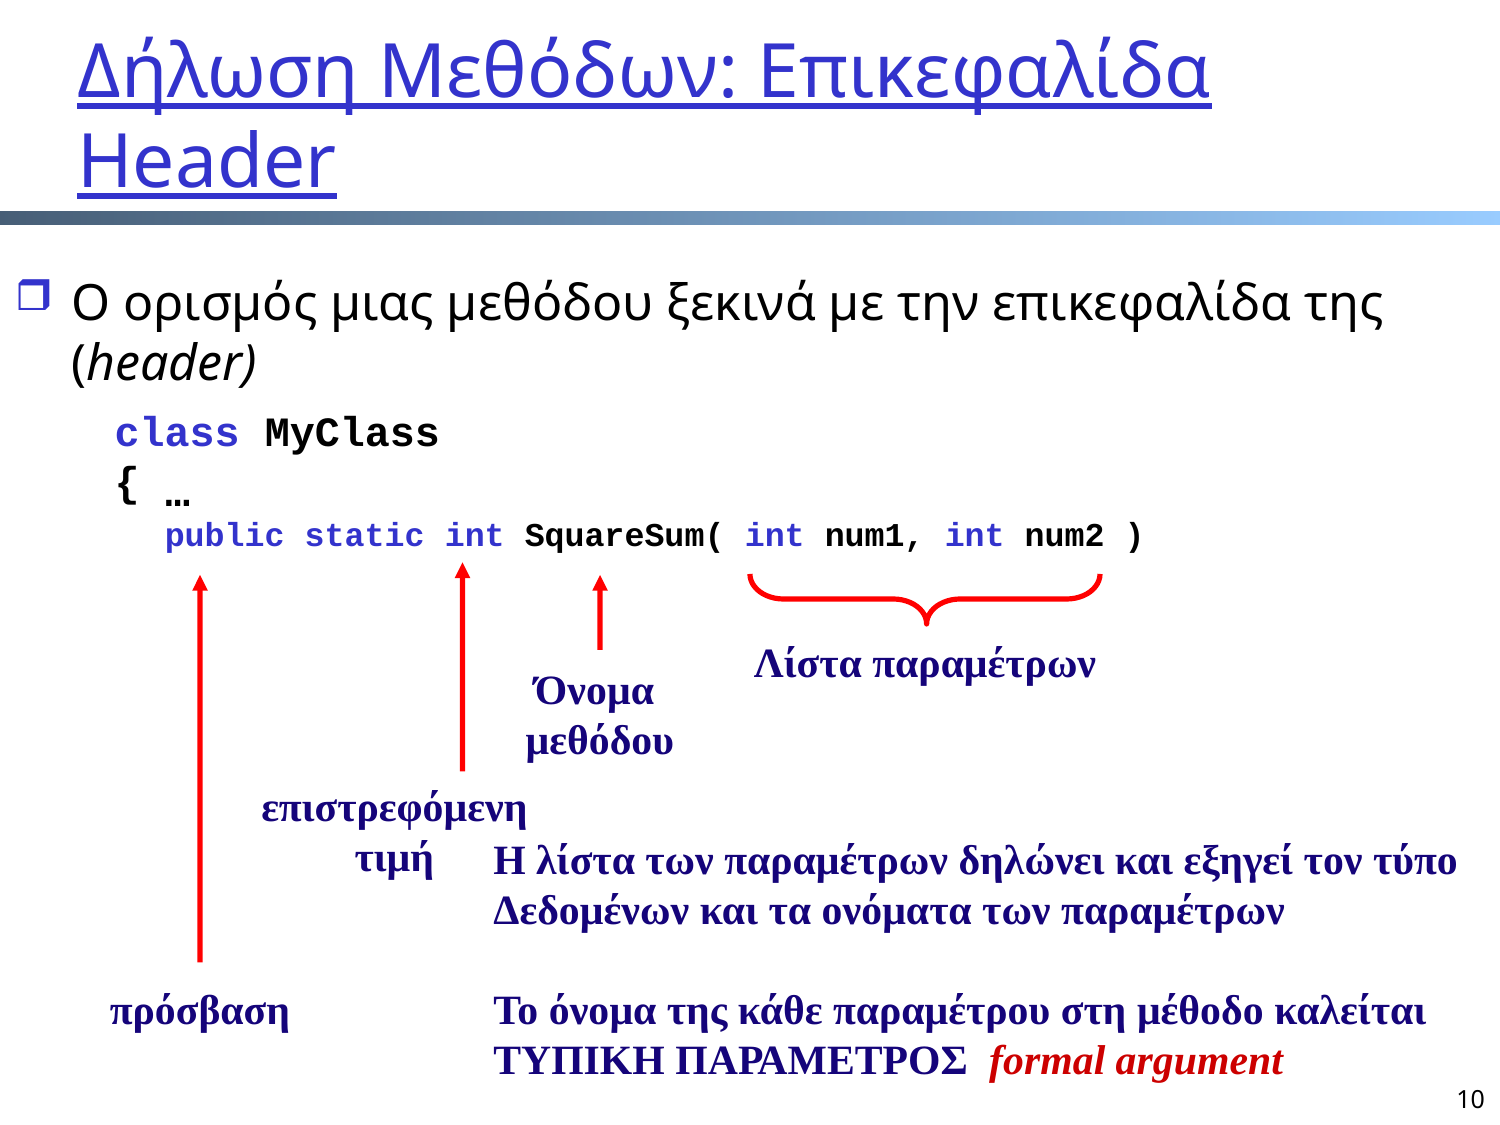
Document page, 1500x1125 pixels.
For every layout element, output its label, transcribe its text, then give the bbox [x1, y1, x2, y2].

text_box [593, 574, 607, 650]
list Ο ορισμός μιας μεθόδου ξεκινά με την επικεφαλίδα της (header) [0, 262, 1500, 350]
title Δήλωση Μεθόδων: Επικεφαλίδα Header [62, 37, 1500, 188]
text_box [456, 571, 469, 772]
slide_number 10 [1150, 1049, 1500, 1125]
text_box Η λίστα των παραμέτρων δηλώνει και εξηγεί τον τύπο Δεδομένων και τα ονόματα των παραμέτρων Το όνομα της κάθε παραμέτρου στη μέθοδο καλείται ΤΥΠΙΚΗ ΠΑΡΑΜΕΤΡΟΣ formal argument [478, 825, 1474, 1090]
text_box Όνομα μεθόδου [510, 655, 690, 770]
text_box [749, 573, 1101, 624]
text_box επιστρεφόμενη τιμή [245, 772, 544, 888]
text_box πρόσβαση [87, 975, 313, 1040]
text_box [99, 397, 1451, 563]
text_box [193, 574, 207, 963]
text_box Λίστα παραμέτρων [662, 628, 1188, 694]
